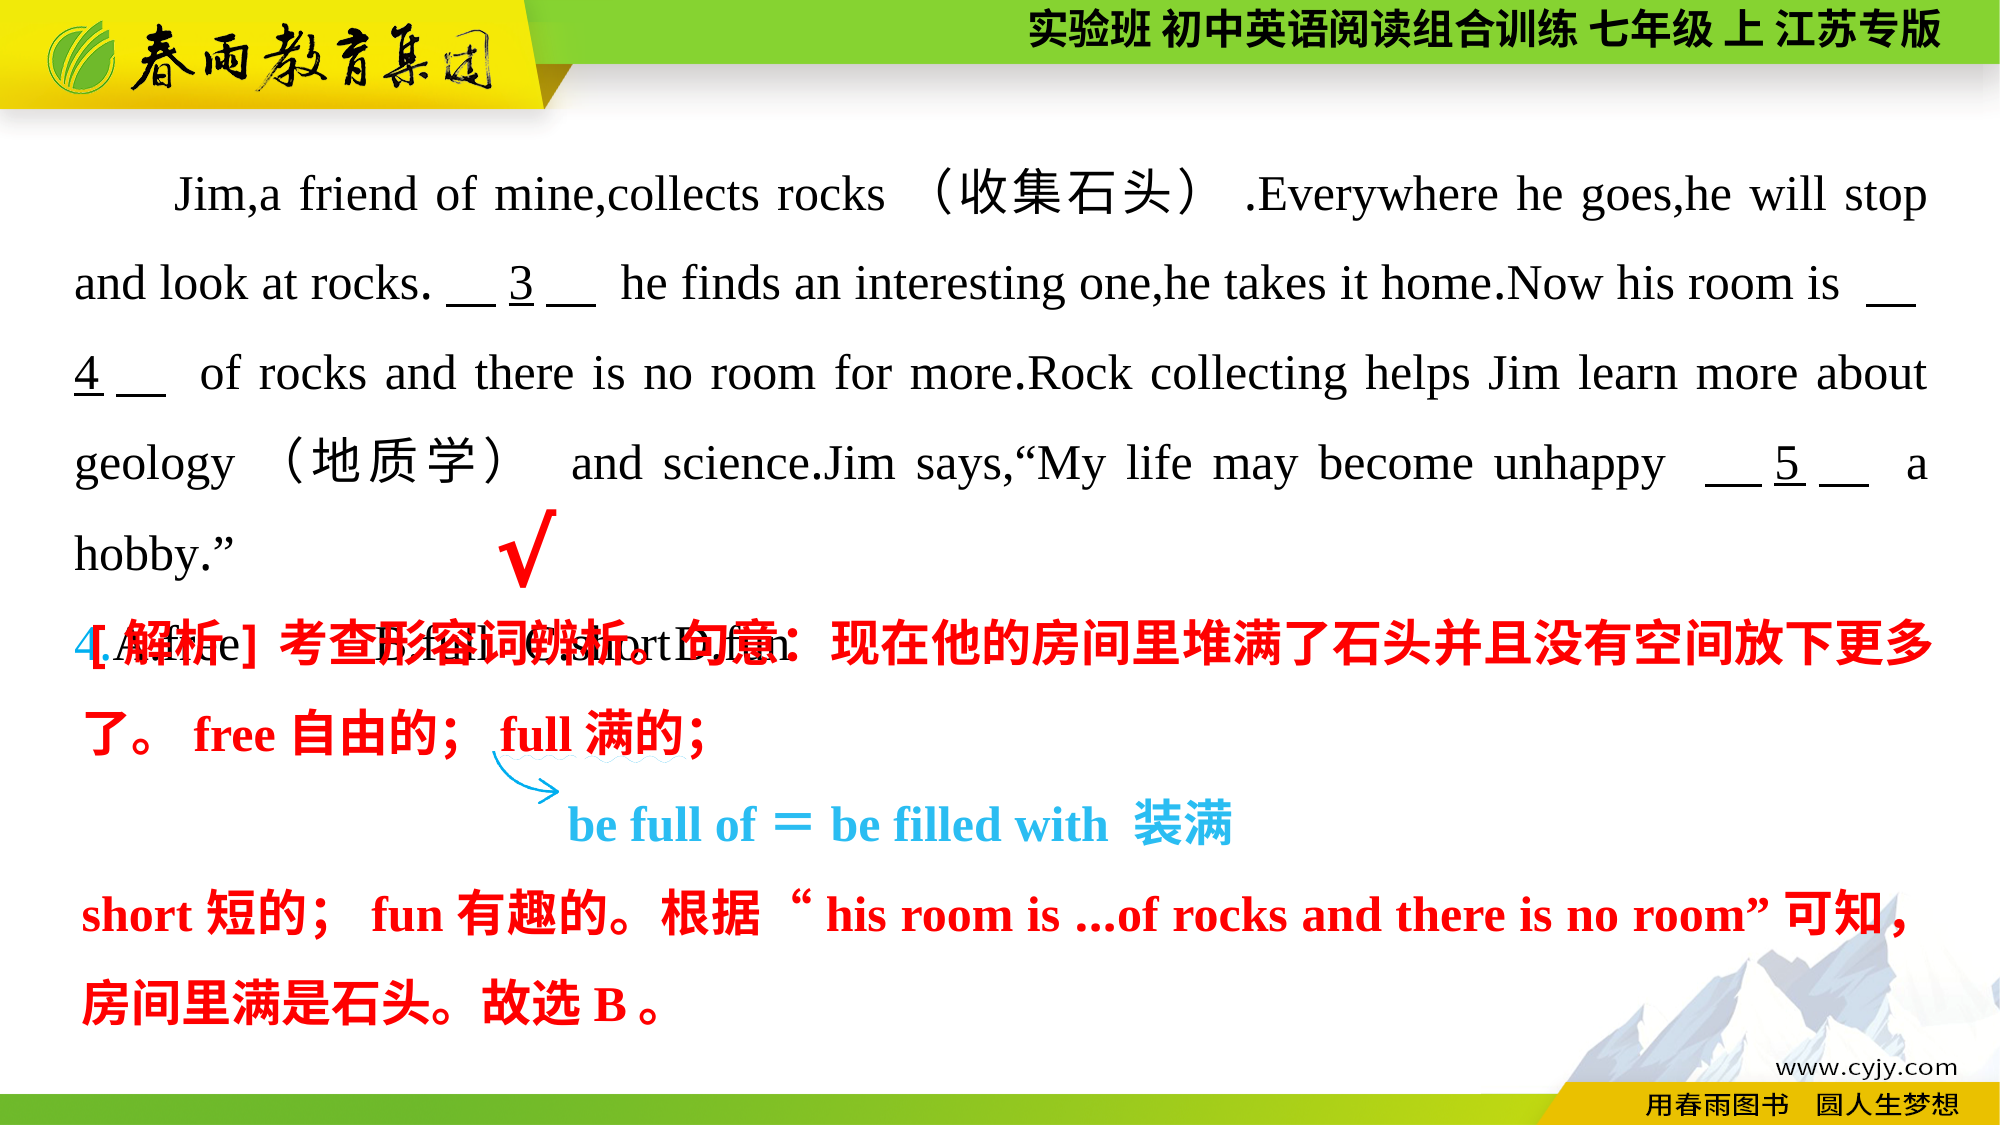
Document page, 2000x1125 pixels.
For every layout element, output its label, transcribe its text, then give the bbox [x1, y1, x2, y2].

text_box [解析]考查形容词辨析。句意：现在他的房间里堆满了石头并且没有空间放下更多了。free自由的；full满的； be full of＝be filled with 装满 short短的；fun有趣的。根据“his room is ...of rocks and there is no room”可知，房间里满是石头。故选B。 [66, 574, 1951, 1040]
list Jim,a friend of mine,collects rocks（收集石头）.Everywhere he goes,he will stop and look at rocks. 3 he finds an interesting one,he takes it home.Now his room is 4 of rocks and there is no room for more.Rock collecting helps Jim learn more about geology（地质学） and science.Jim says,“My life may become unhappy 5 a hobby.” 4.A.free B.full C.short D.fun [59, 122, 1944, 592]
picture [0, 0, 2000, 1125]
